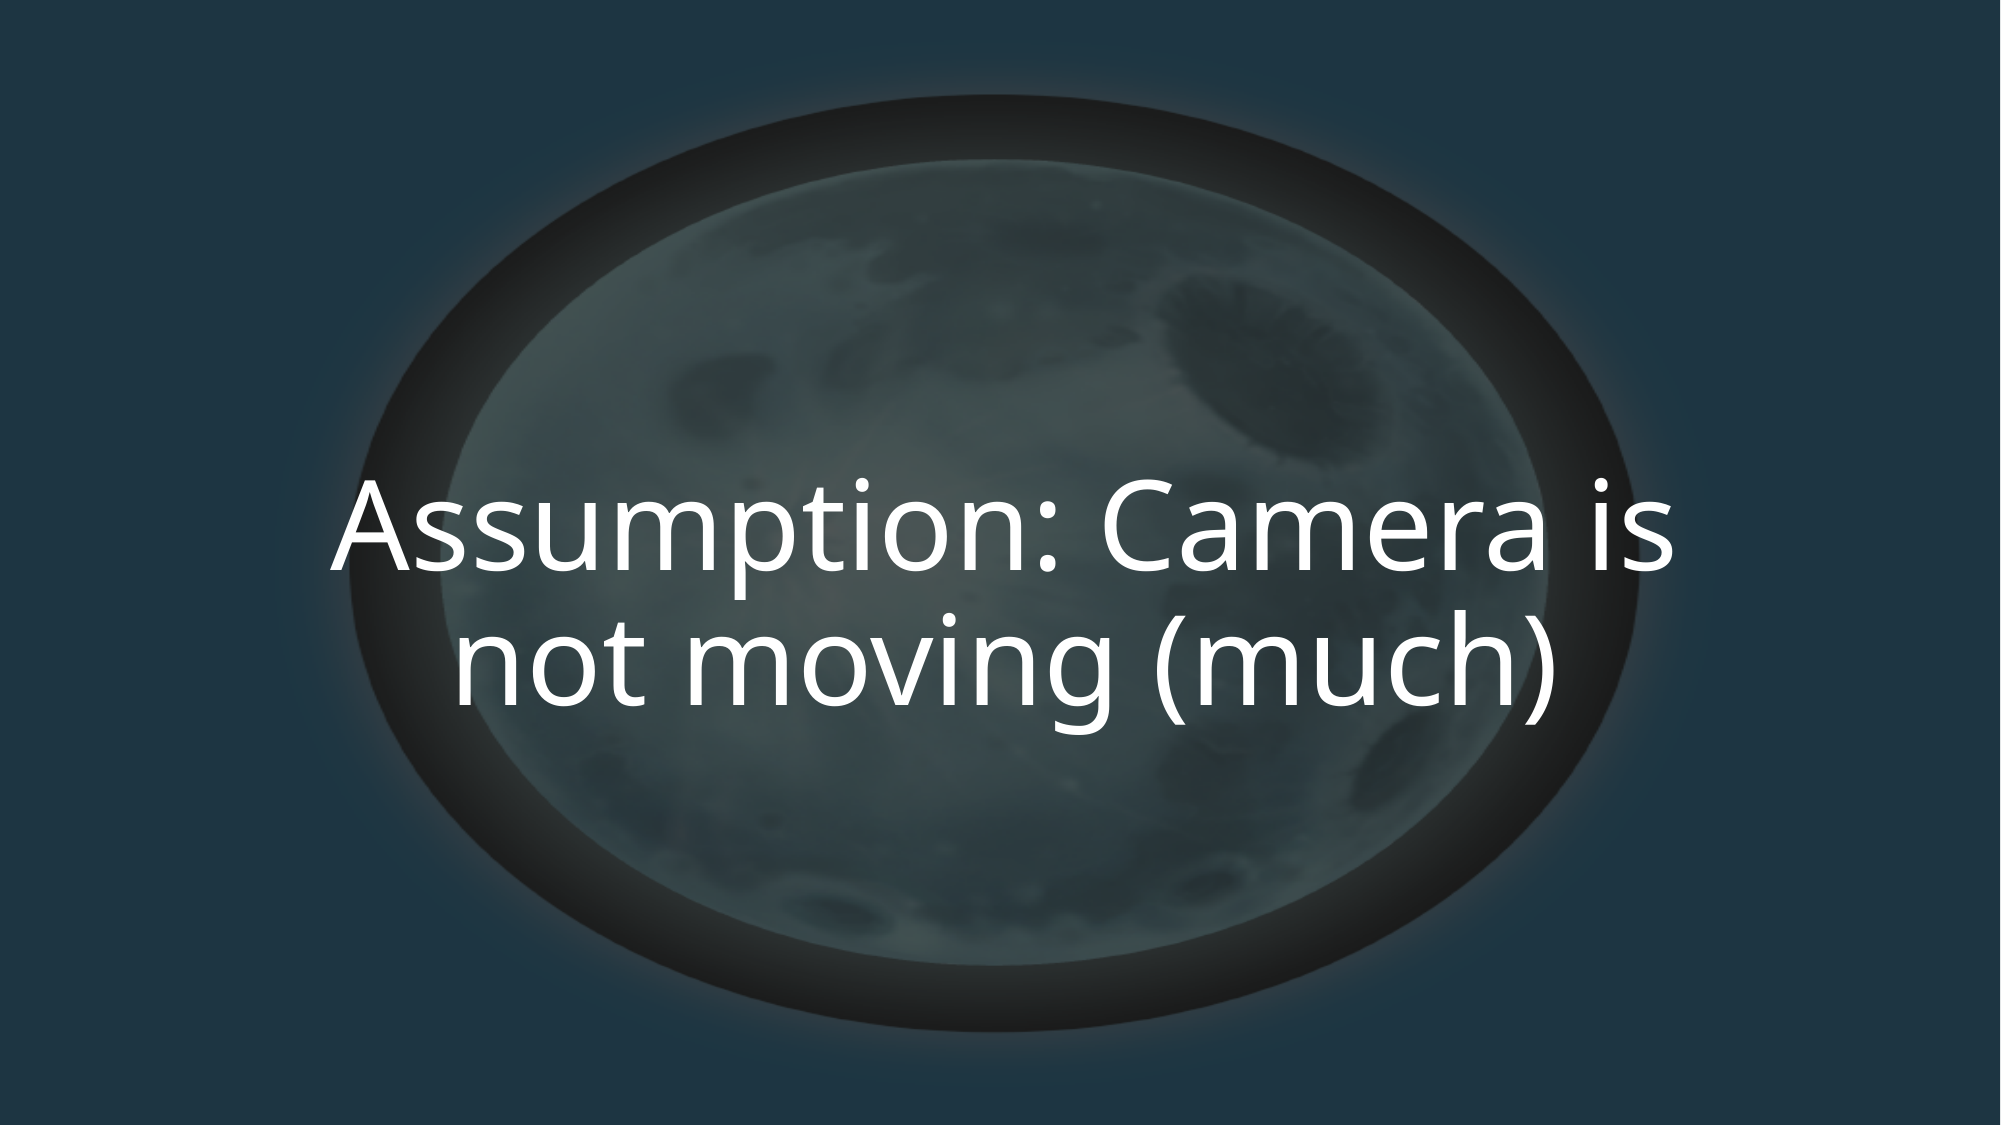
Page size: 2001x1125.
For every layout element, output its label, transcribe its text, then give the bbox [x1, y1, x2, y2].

title Assumption: Camera is not moving (much) [254, 348, 1755, 740]
picture [0, 0, 2001, 1125]
